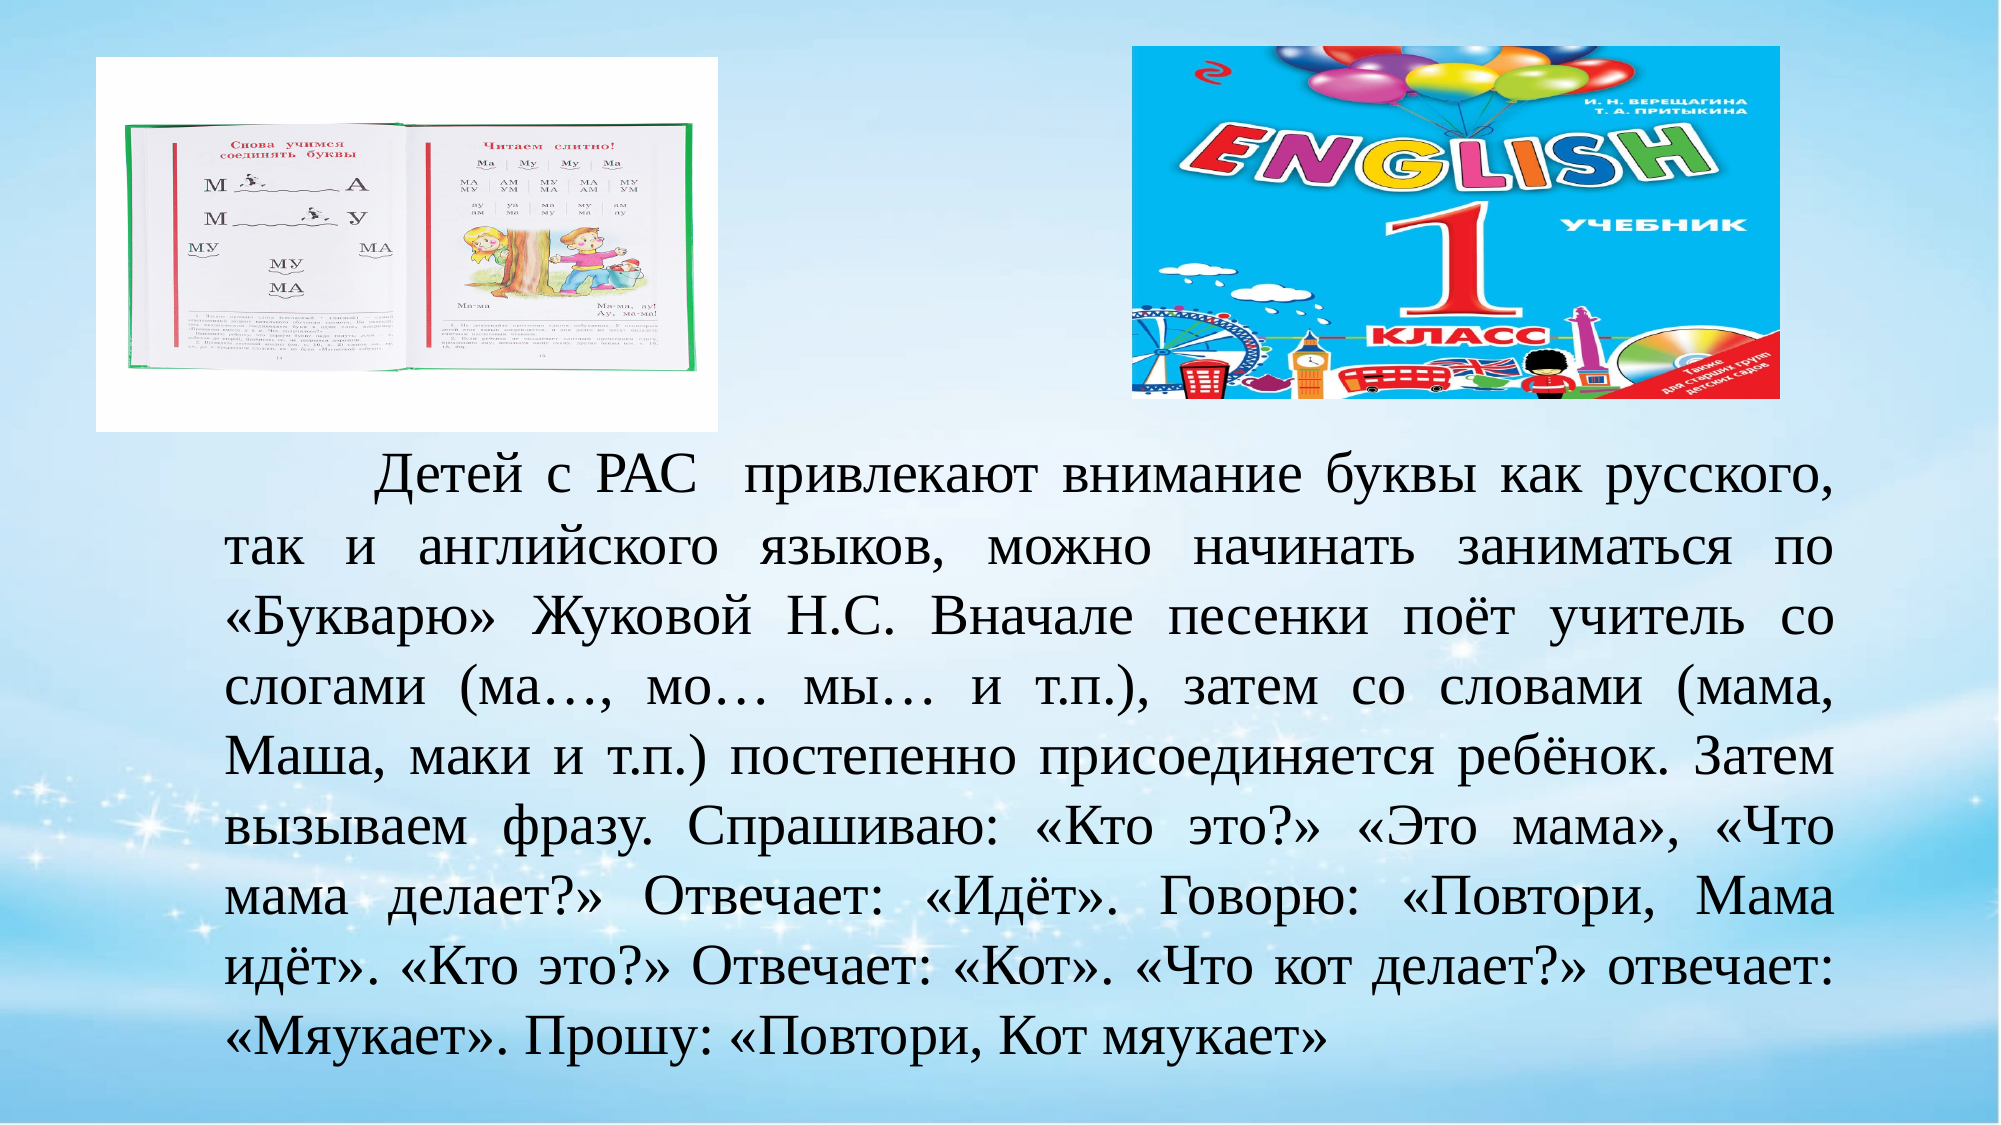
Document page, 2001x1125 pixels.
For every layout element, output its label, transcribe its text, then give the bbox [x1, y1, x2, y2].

picture [1495, 110, 1503, 117]
picture [1446, 118, 1513, 191]
picture [1722, 219, 1746, 231]
picture [1616, 219, 1632, 231]
picture [1671, 99, 1708, 105]
picture [1650, 99, 1668, 104]
text_box Детей с РАС привлекают внимание буквы как русского, так и английского языков, можно начинать заниматься по «Букварю» Жуковой Н.С. Вначале песенки поёт учитель со слогами (ма…, мо… мы… и т.п.), затем со словами (мама, Маша, маки и т.п.) постепенно присоединяется ребёнок. Затем вызываем фразу. Спрашиваю: «Кто это?» «Это мама», «Что мама делает?» Отвечает: «Идёт». Говорю: «Повтори, Мама идёт». «Кто это?» Отвечает: «Кот». «Что кот делает?» отвечает: «Мяукает». Прошу: «Повтори, Кот мяукает» [209, 418, 1851, 1074]
picture [1318, 318, 1329, 324]
picture [1216, 281, 1224, 287]
picture [1724, 109, 1734, 114]
picture [1636, 219, 1659, 231]
picture [1132, 46, 1780, 399]
picture [1608, 99, 1618, 104]
picture [1663, 219, 1687, 231]
picture [1710, 109, 1721, 114]
picture [1737, 109, 1746, 114]
picture [1737, 99, 1746, 104]
picture [1385, 201, 1522, 318]
picture [1254, 130, 1363, 187]
picture [1180, 122, 1276, 176]
picture [1561, 219, 1611, 231]
picture [1231, 284, 1314, 303]
picture [1635, 109, 1657, 114]
picture [1160, 263, 1237, 276]
picture [1504, 133, 1623, 190]
picture [1585, 99, 1596, 104]
picture [1710, 99, 1721, 104]
picture [1195, 60, 1232, 85]
picture [1630, 99, 1647, 104]
picture [1692, 219, 1718, 231]
picture [1660, 109, 1707, 114]
picture [1275, 46, 1635, 110]
picture [1266, 308, 1277, 314]
picture [1615, 109, 1625, 114]
picture [96, 57, 718, 432]
picture [1608, 123, 1718, 181]
picture [1724, 99, 1734, 104]
picture [1355, 137, 1449, 192]
